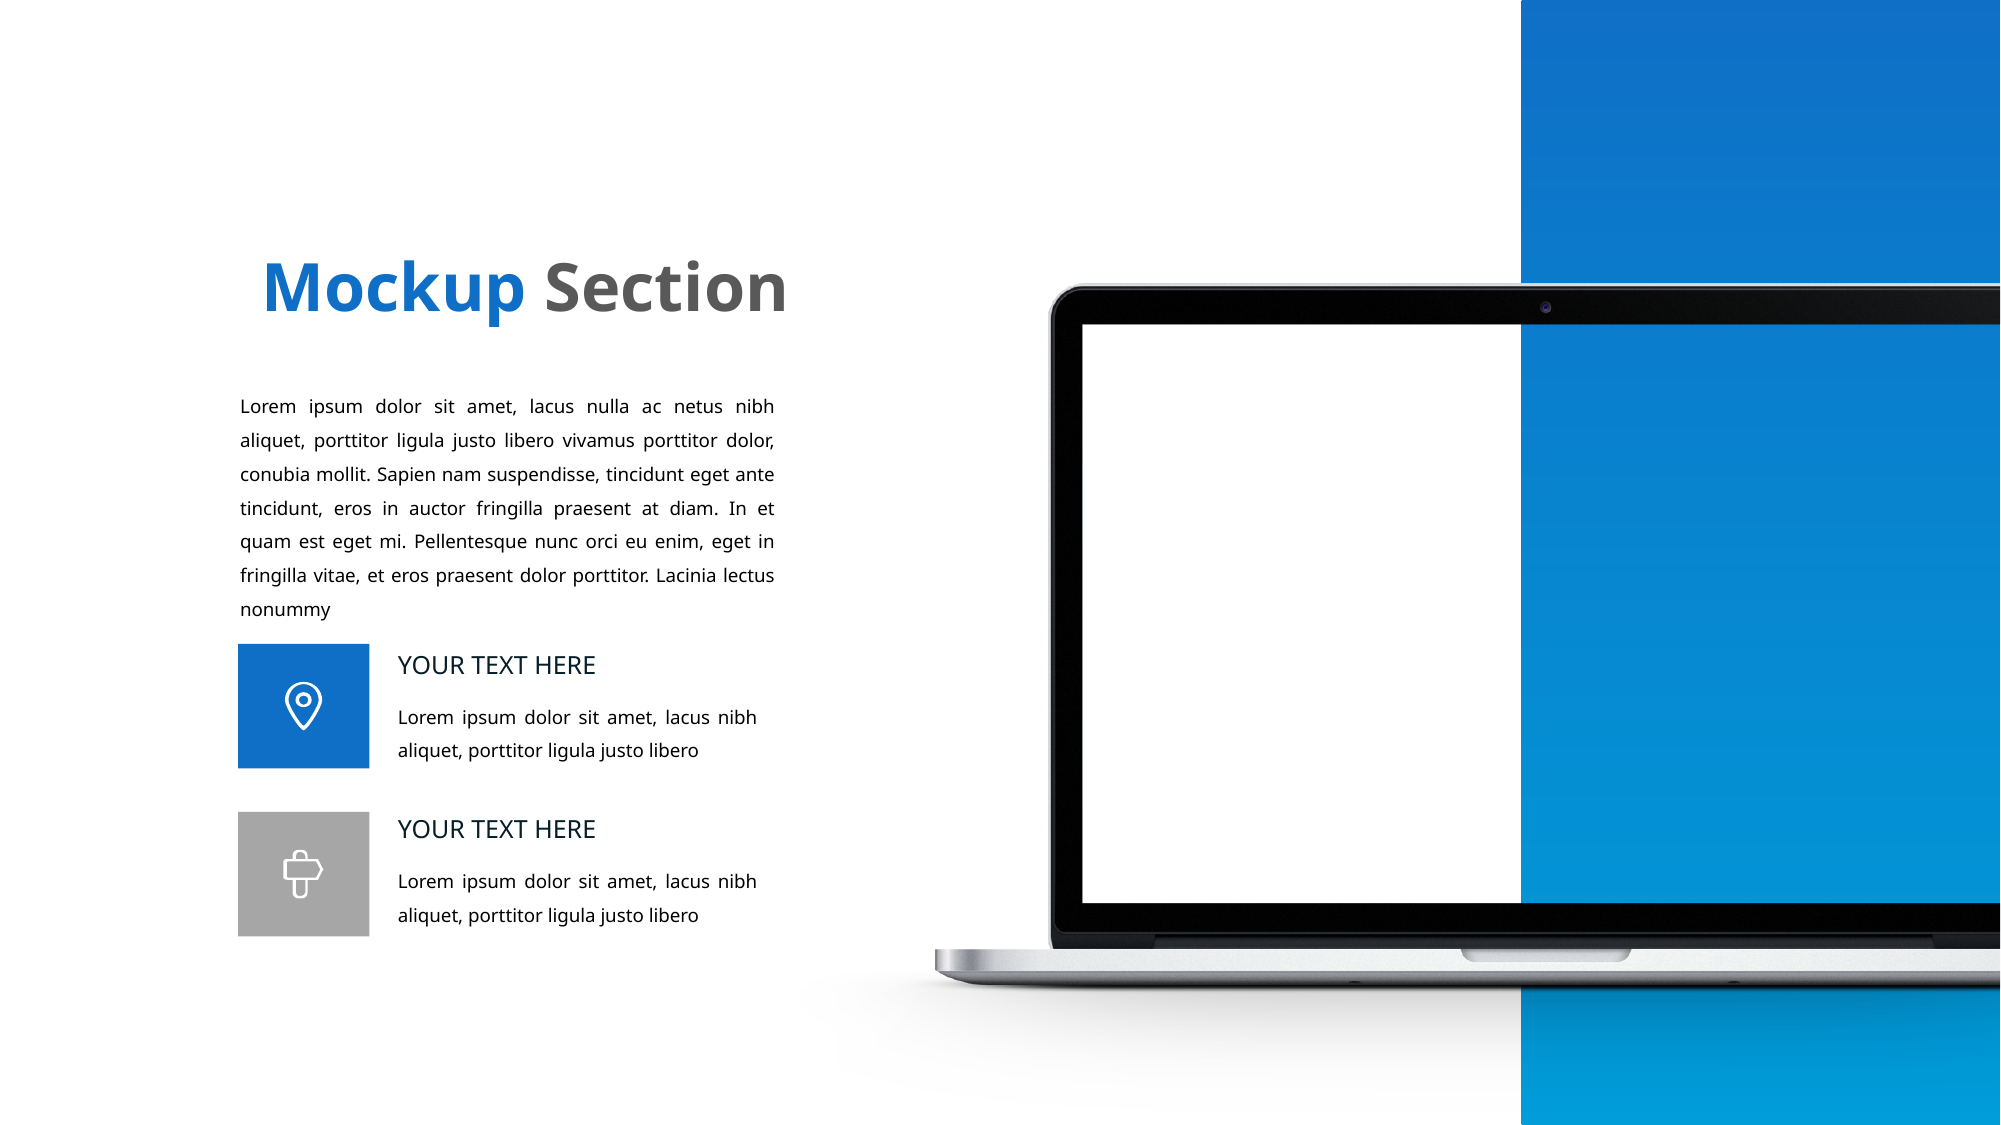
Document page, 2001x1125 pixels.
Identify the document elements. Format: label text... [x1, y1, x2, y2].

text_box Lorem ipsum dolor sit amet, lacus nulla ac netus nibh aliquet, porttitor ligula justo libero vivamus porttitor dolor, conubia mollit. Sapien nam suspendisse, tincidunt eget ante tincidunt, eros in auctor fringilla praesent at diam. In et quam est eget mi. Pellentesque nunc orci eu enim, eget in fringilla vitae, et eros praesent dolor porttitor. Lacinia lectus nonummy [225, 376, 789, 628]
text_box Mockup Section [246, 237, 805, 332]
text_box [238, 811, 370, 937]
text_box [238, 643, 370, 769]
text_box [383, 810, 772, 931]
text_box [383, 645, 772, 766]
picture [798, 283, 2001, 1112]
